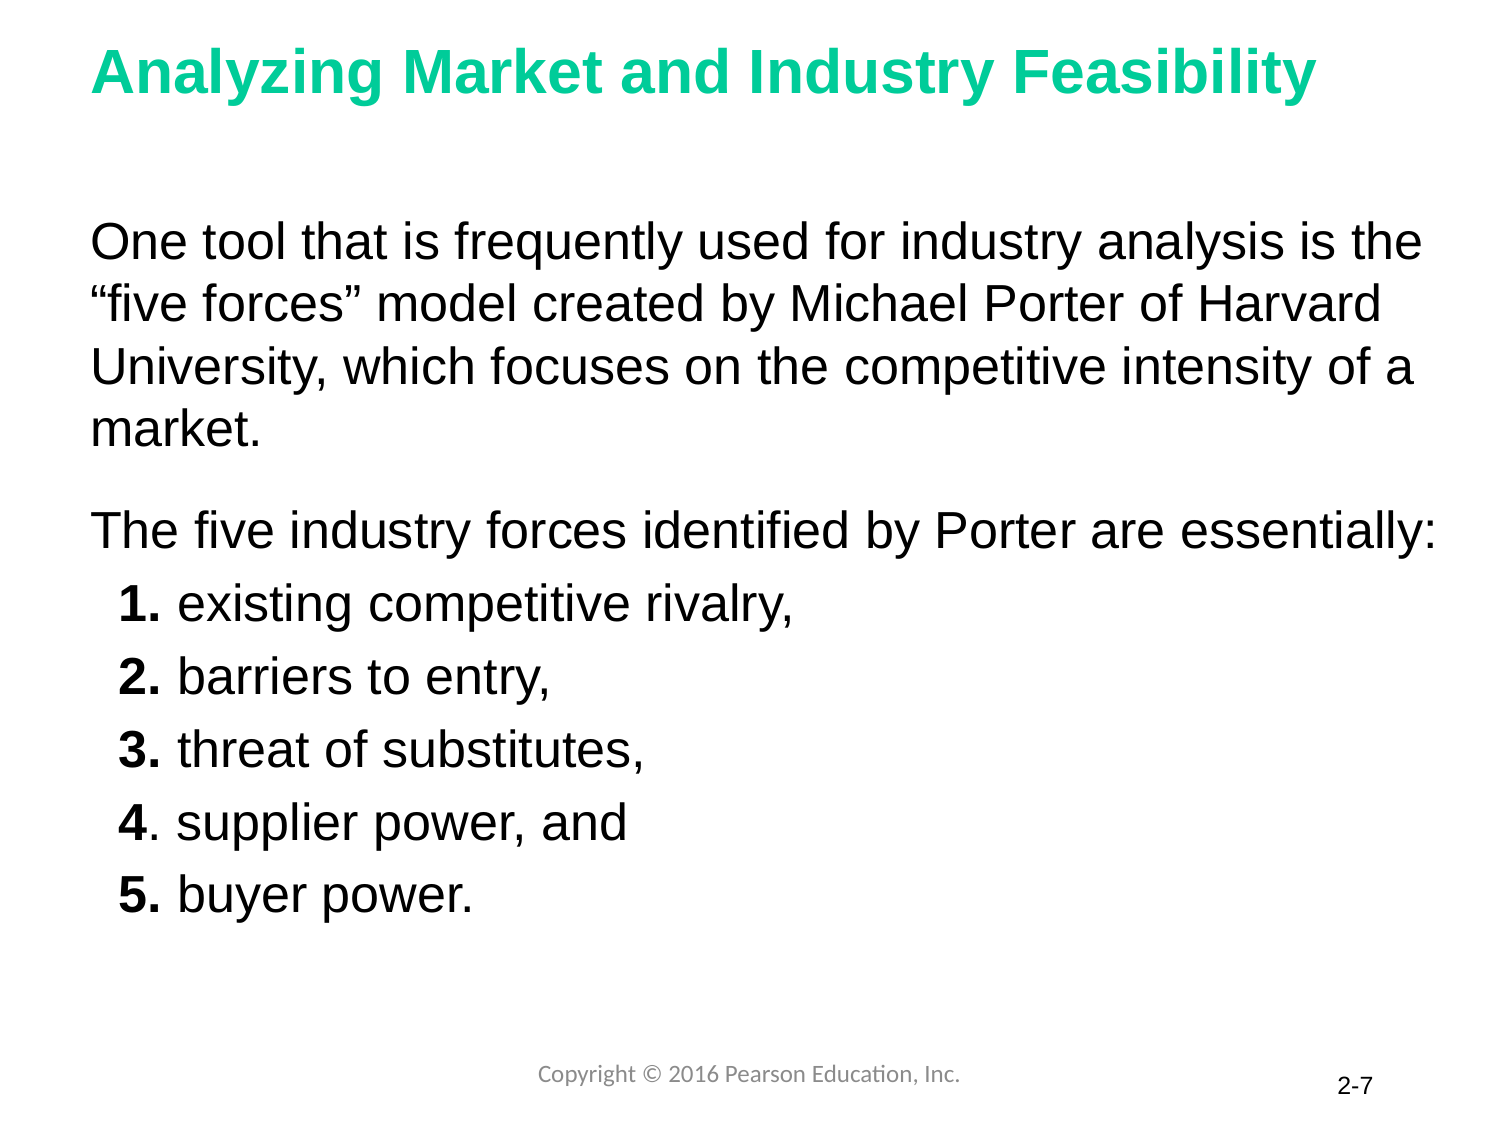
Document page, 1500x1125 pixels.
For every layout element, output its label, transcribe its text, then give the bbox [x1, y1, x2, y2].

title Analyzing Market and Industry Feasibility [75, 0, 1475, 163]
list One tool that is frequently used for industry analysis is the “five forces” model created by Michael Porter of Harvard University, which focuses on the competitive intensity of a market. The five industry forces identified by Porter are essentially: 1. existing competitive rivalry, 2. barriers to entry, 3. threat of substitutes, 4. supplier power, and 5. buyer power. [75, 200, 1475, 1005]
footer Copyright © 2016 Pearson Education, Inc. [512, 1042, 988, 1103]
